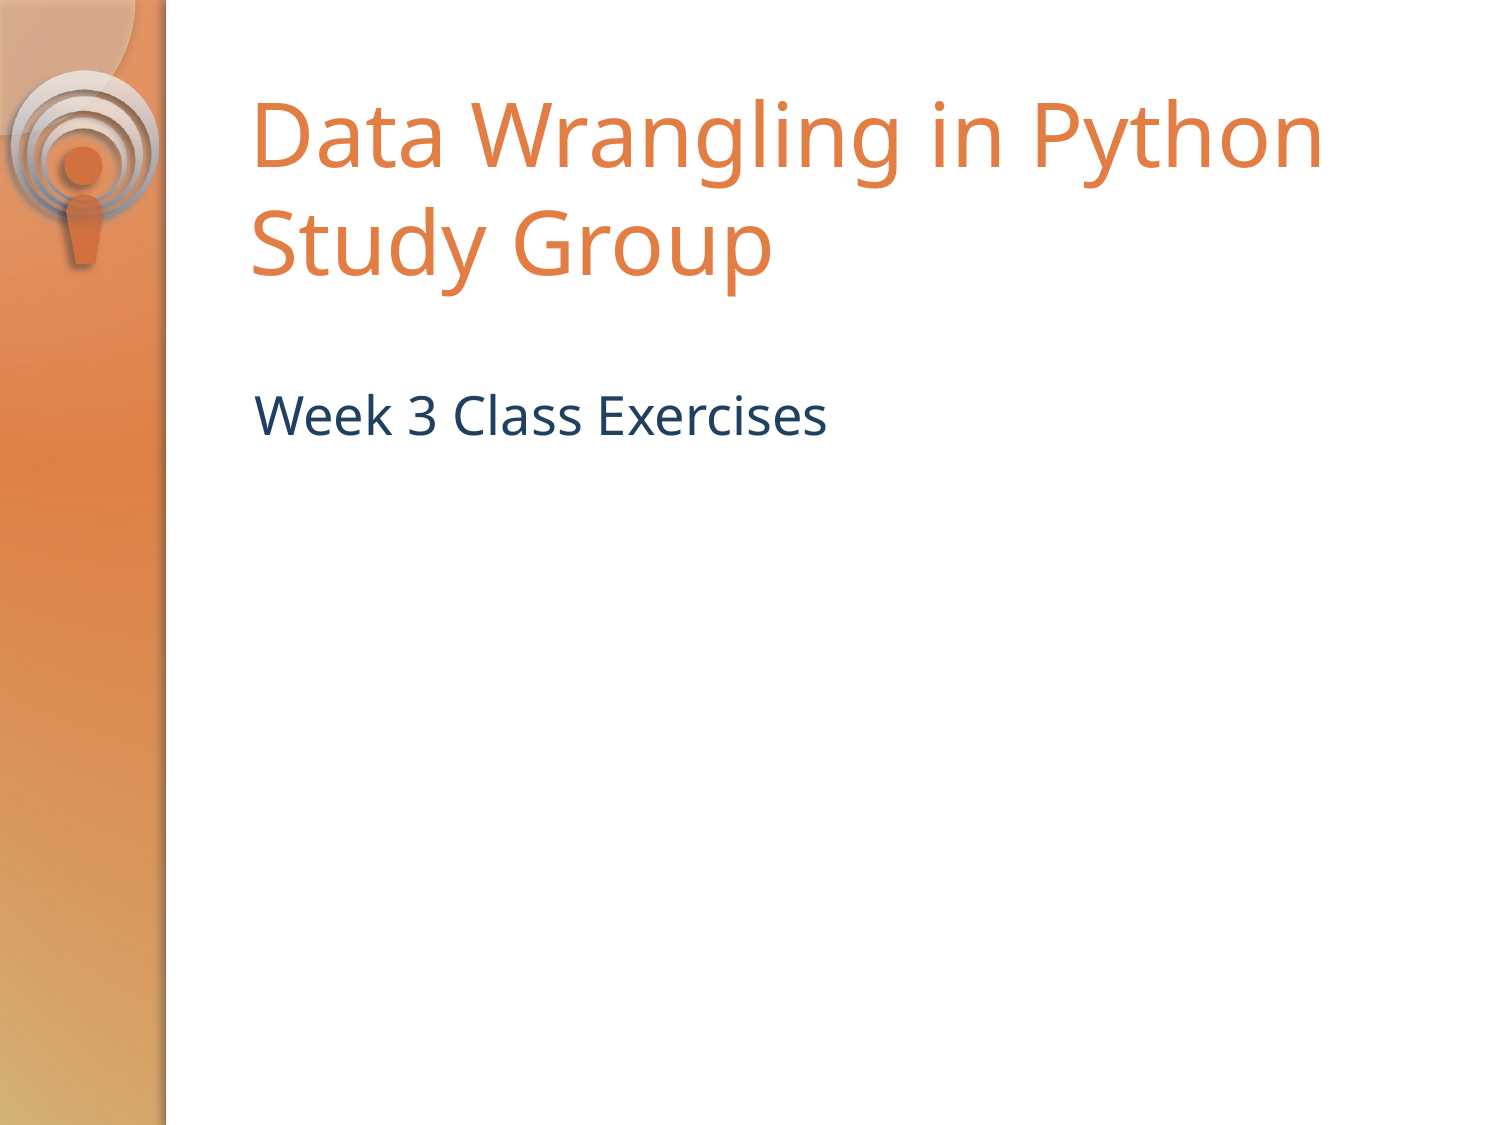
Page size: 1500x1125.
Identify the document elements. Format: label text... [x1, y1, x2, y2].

picture [0, 0, 166, 1125]
subtitle Week 3 Class Exercises [234, 303, 1450, 591]
title Data Wrangling in Python Study Group [234, 59, 1450, 301]
